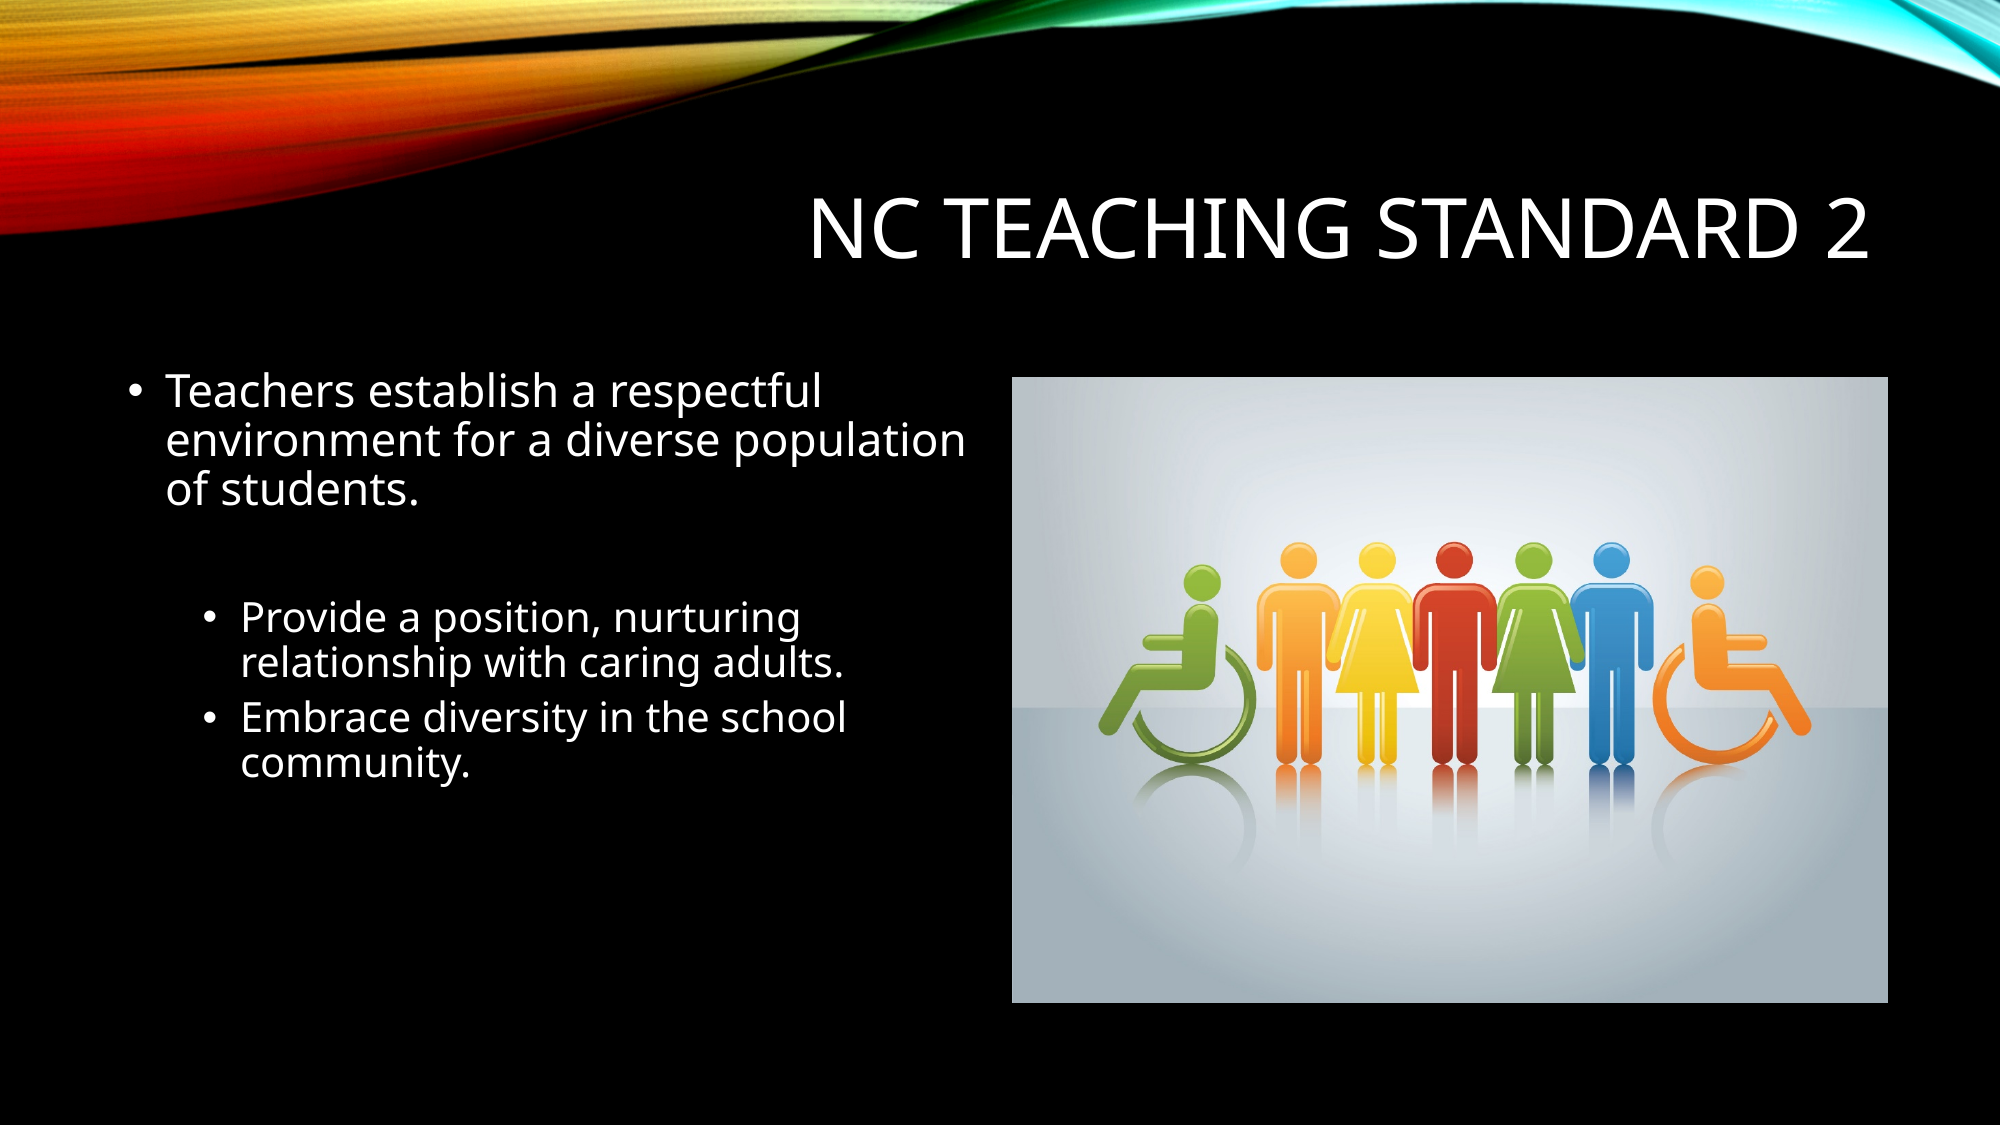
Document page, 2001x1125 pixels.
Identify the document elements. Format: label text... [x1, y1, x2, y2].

title NC Teaching Standard 2 [474, 125, 1888, 338]
picture [0, 0, 2000, 237]
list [1012, 376, 1888, 1003]
list Teachers establish a respectful environment for a diverse population of students. Provide a position, nurturing relationship with caring adults. Embrace diversity in the school community. [112, 360, 988, 1021]
